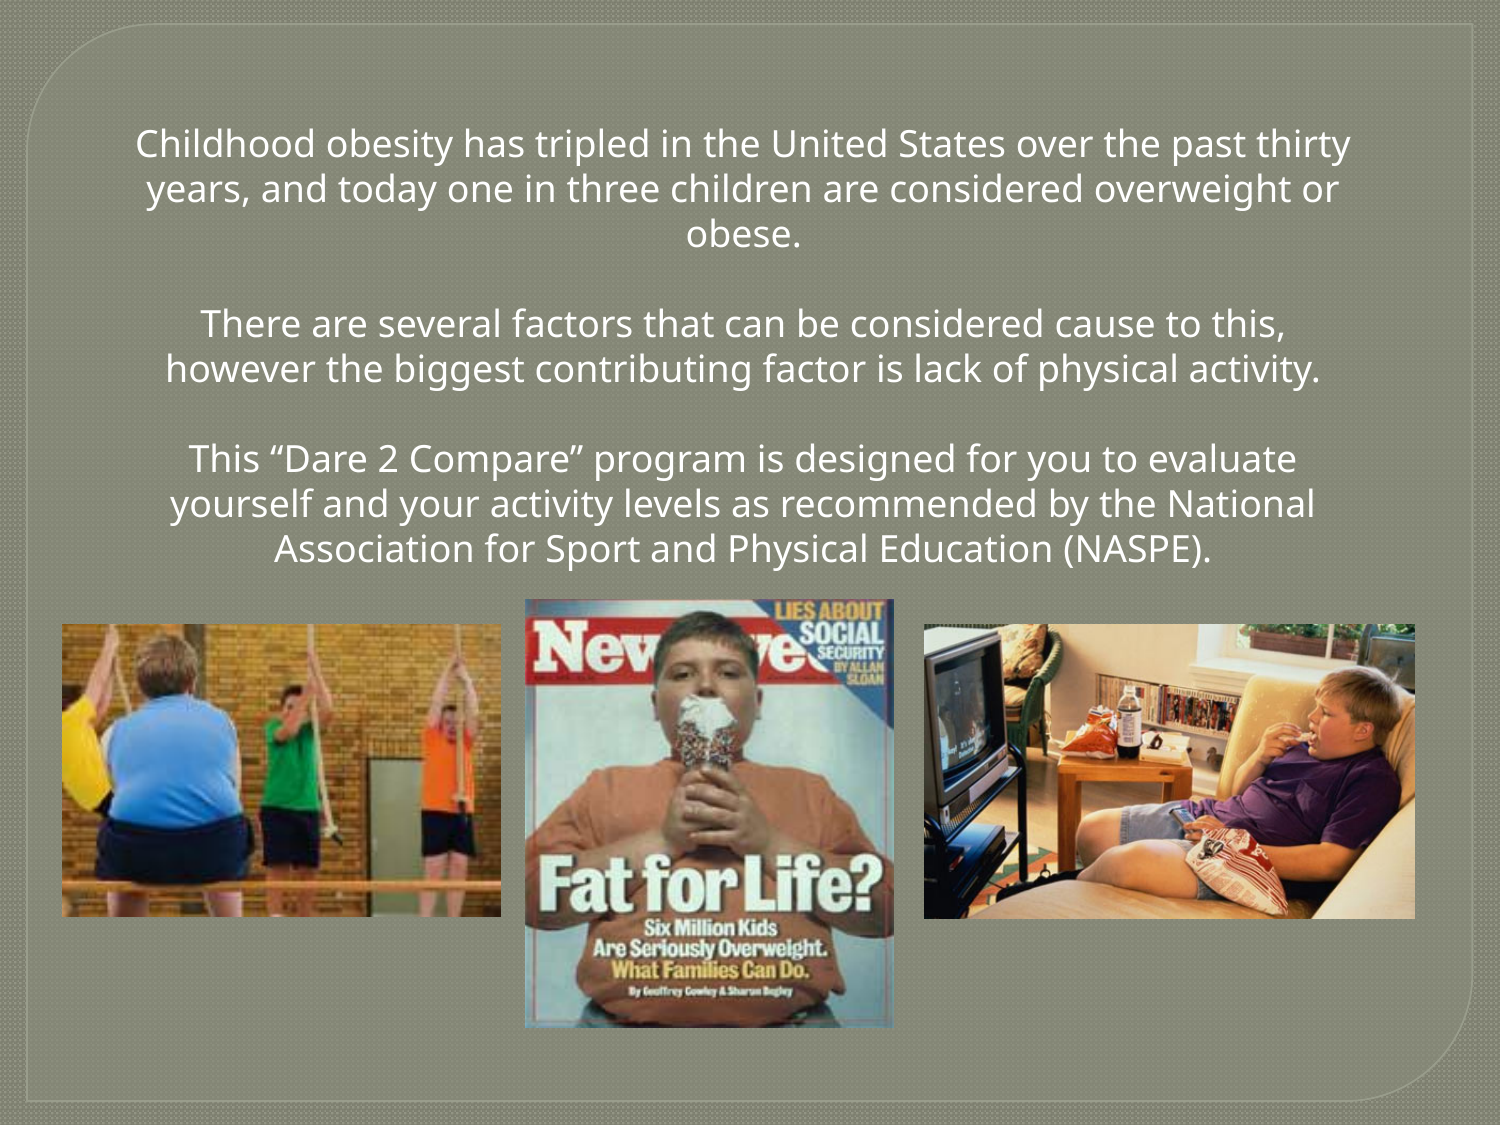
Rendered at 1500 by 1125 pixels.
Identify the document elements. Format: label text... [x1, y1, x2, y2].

text_box Childhood obesity has tripled in the United States over the past thirty years, and today one in three children are considered overweight or obese. There are several factors that can be considered cause to this, however the biggest contributing factor is lack of physical activity. This “Dare 2 Compare” program is designed for you to evaluate yourself and your activity levels as recommended by the National Association for Sport and Physical Education (NASPE). [112, 112, 1375, 758]
picture [524, 599, 894, 1028]
picture [62, 624, 501, 917]
picture [924, 624, 1415, 919]
